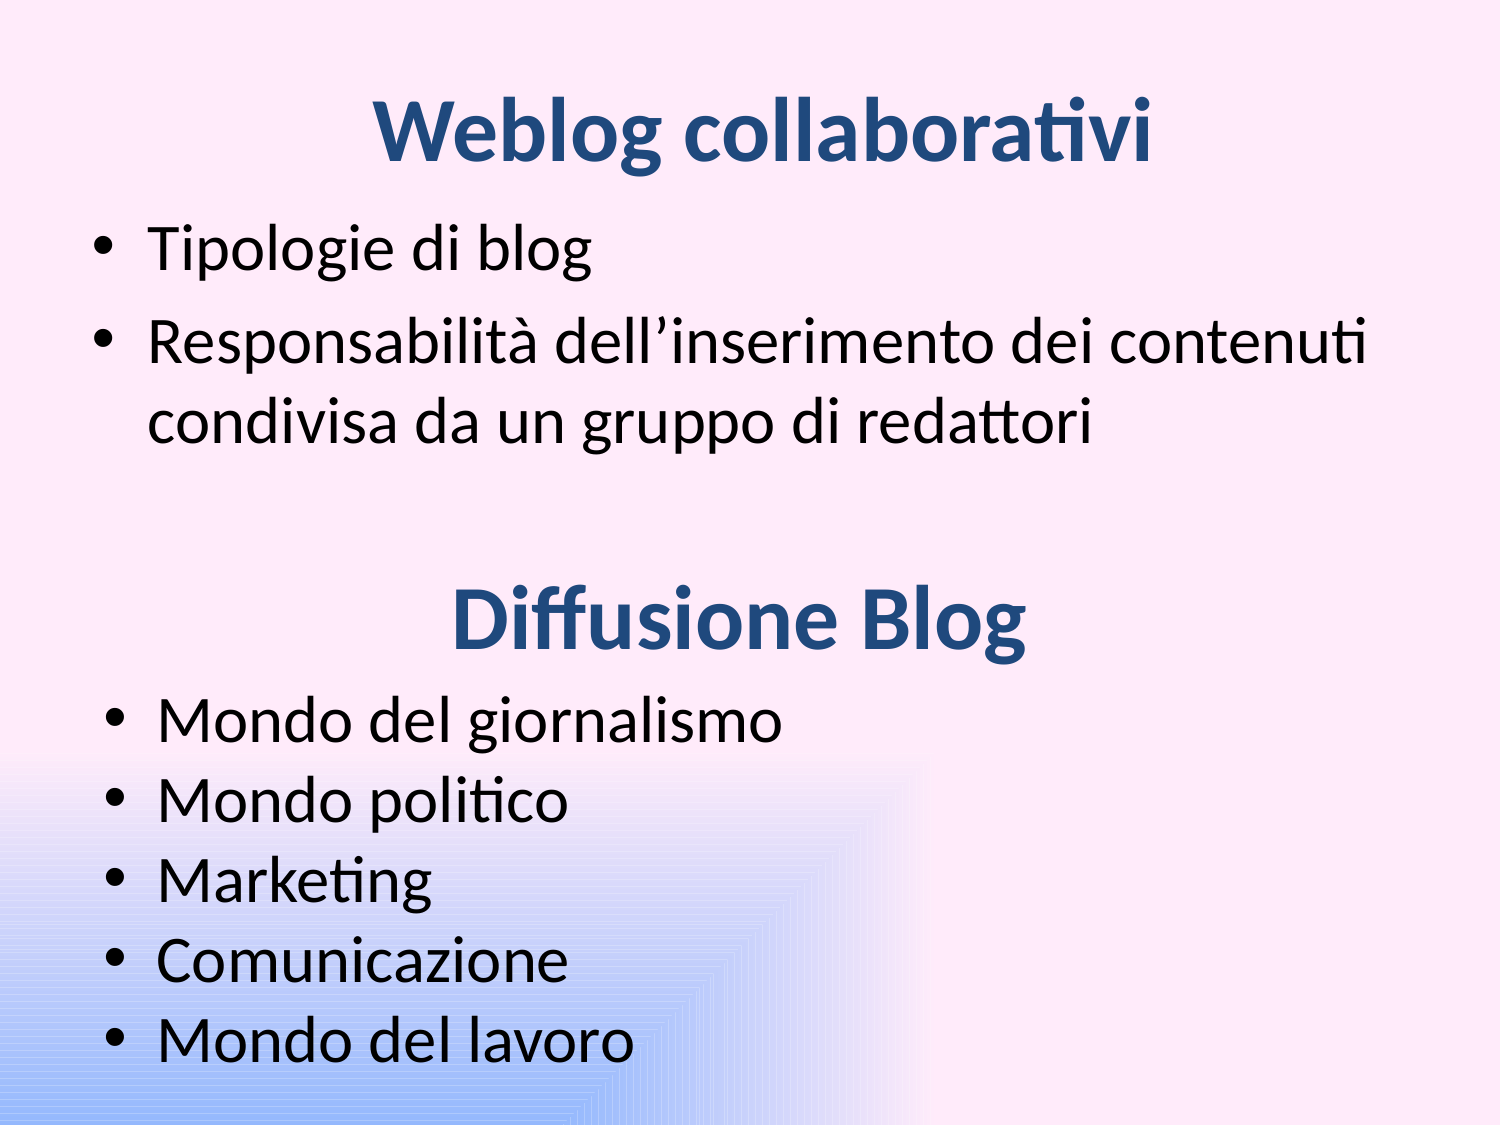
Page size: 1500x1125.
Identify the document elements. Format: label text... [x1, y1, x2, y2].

list Tipologie di blog Responsabilità dell’inserimento dei contenuti condivisa da un gruppo di redattori [76, 196, 1427, 544]
text_box Diffusione Blog [0, 550, 1500, 676]
title Weblog collaborativi [88, 30, 1439, 219]
text_box Mondo del giornalismo Mondo politico Marketing Comunicazione Mondo del lavoro [88, 668, 1500, 1084]
